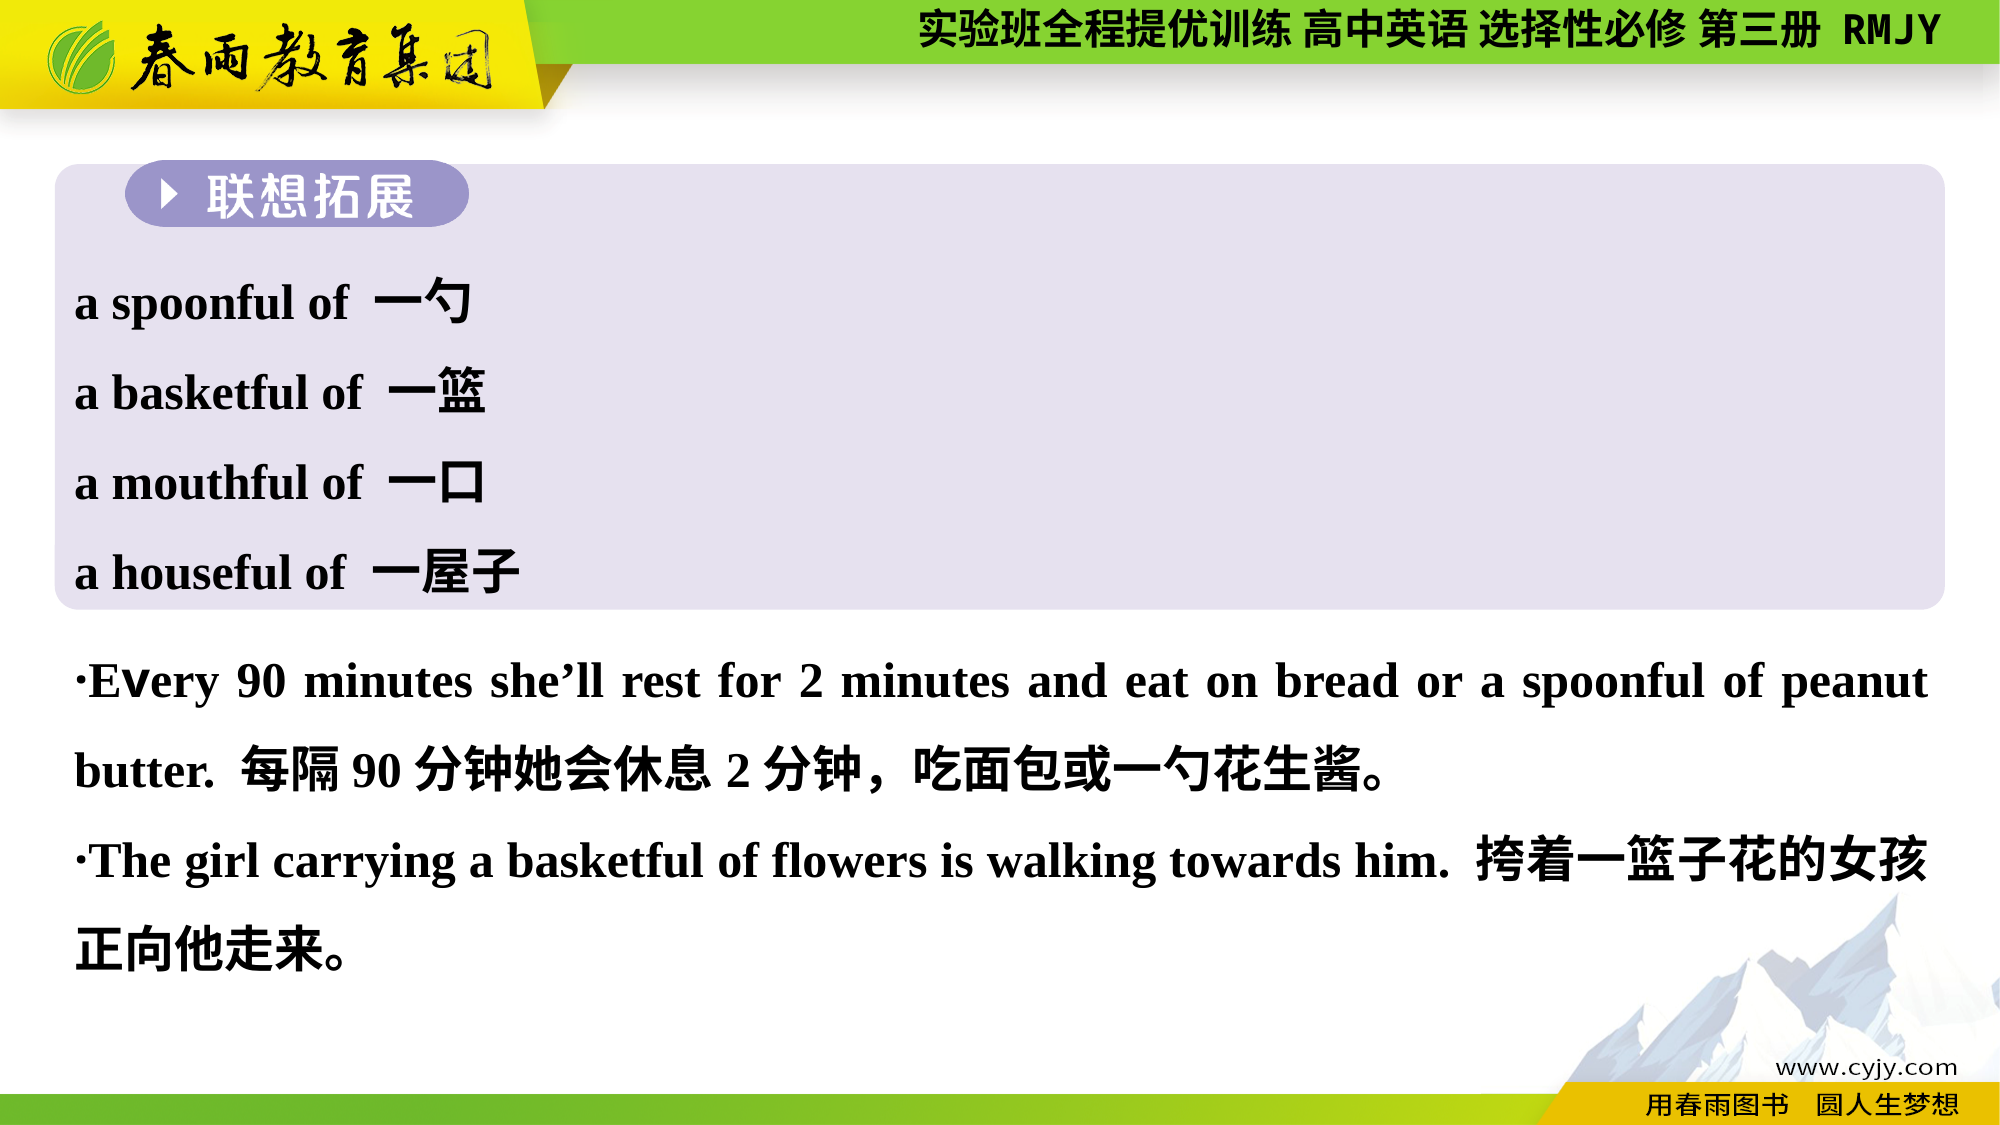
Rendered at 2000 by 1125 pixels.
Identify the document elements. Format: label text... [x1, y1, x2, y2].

picture [0, 0, 2000, 1125]
text_box [54, 164, 1941, 609]
list a spoonful of 一勺 a basketful of 一篮 a mouthful of 一口 a houseful of 一屋子 [59, 231, 1944, 599]
text_box [473, 164, 1945, 593]
text_box ·Every 90 minutes she’ll rest for 2 minutes and eat on bread or a spoonful of peanut butter. 每隔90分钟她会休息2分钟，吃面包或一勺花生酱。 ·The girl carrying a basketful of flowers is walking towards him. 挎着一篮子花的女孩正向他走来。 [59, 609, 1944, 985]
